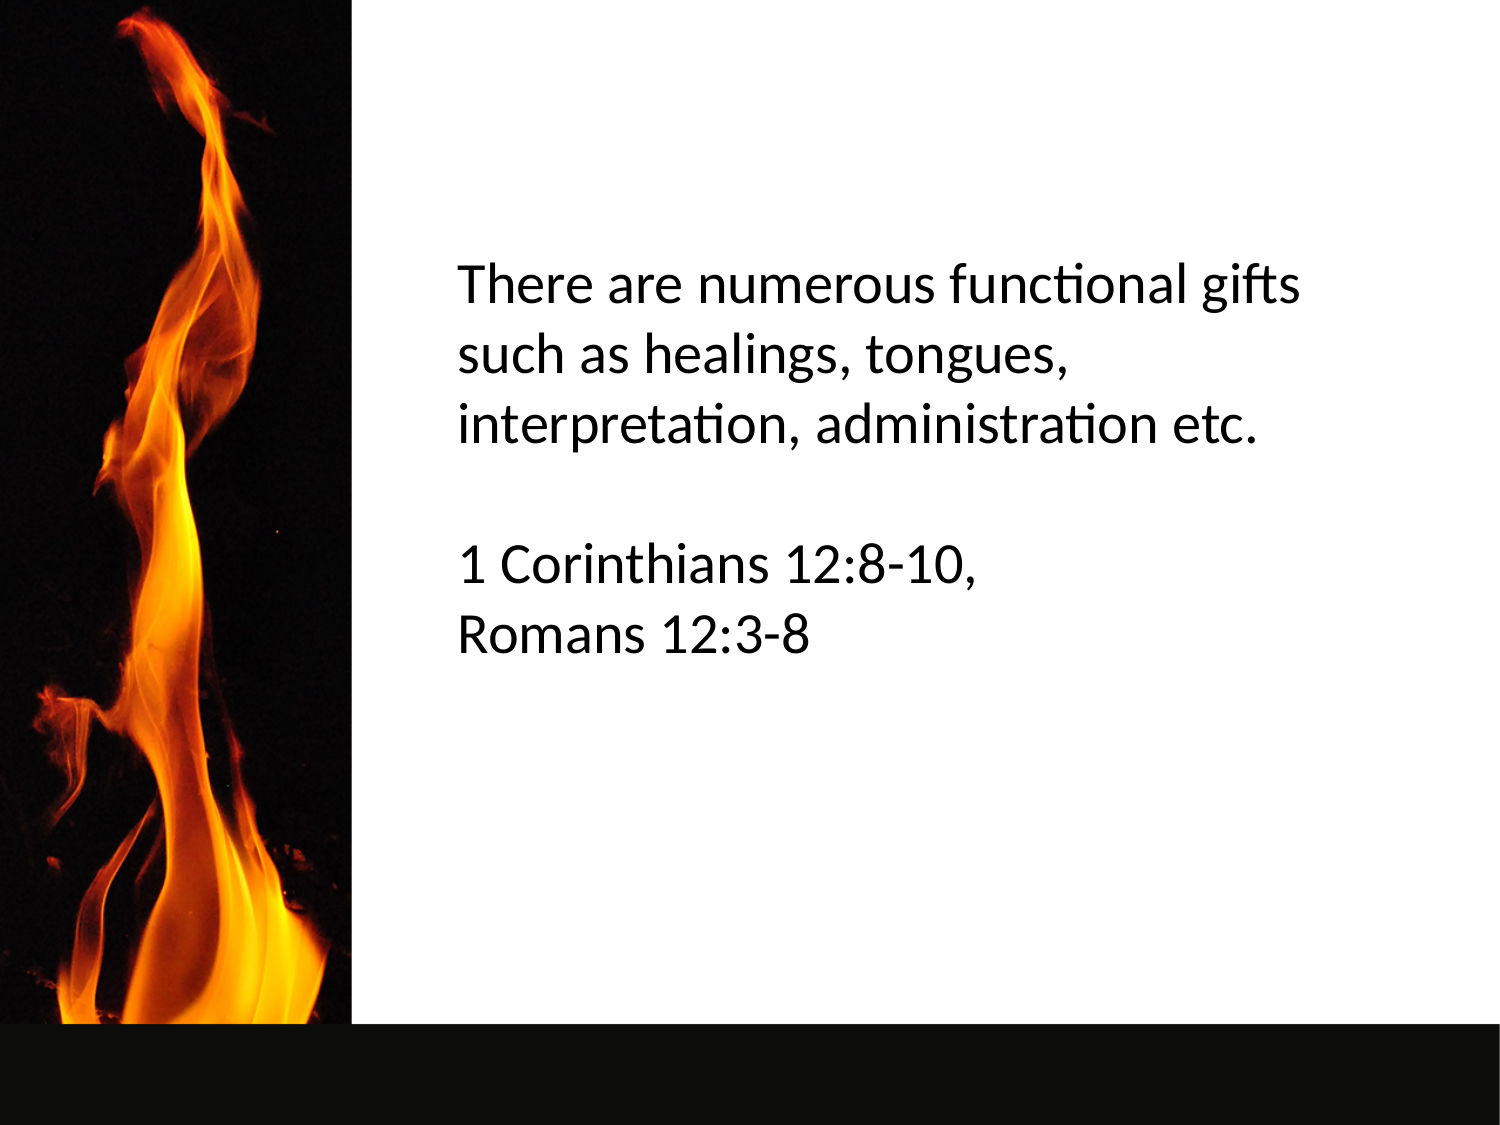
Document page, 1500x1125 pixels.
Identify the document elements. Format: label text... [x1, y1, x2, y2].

picture [0, 0, 1500, 1125]
text_box There are numerous functional gifts such as healings, tongues, interpretation, administration etc. 1 Corinthians 12:8-10, Romans 12:3-8 [442, 237, 1339, 673]
